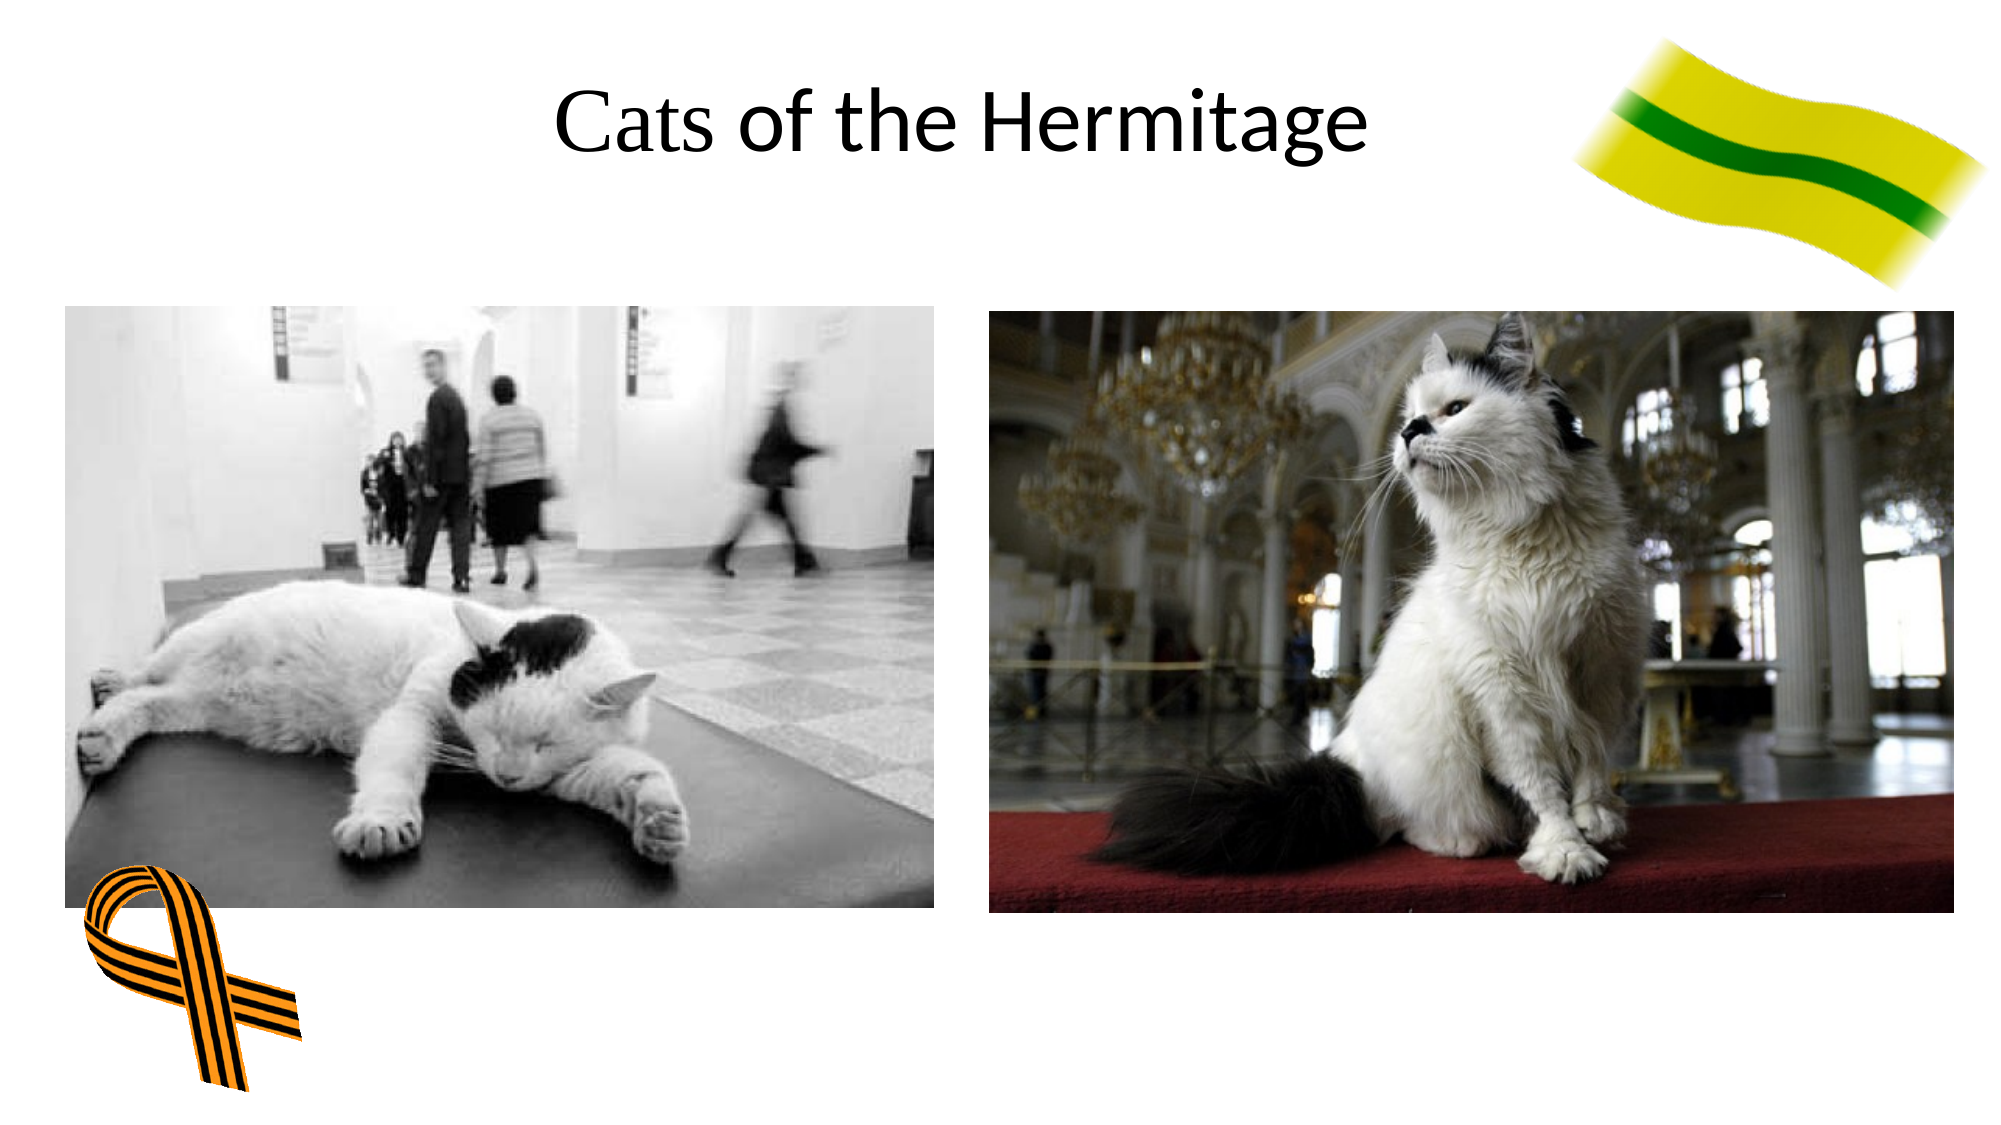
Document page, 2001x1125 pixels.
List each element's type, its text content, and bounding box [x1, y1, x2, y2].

picture [65, 306, 934, 1095]
picture [989, 0, 1999, 913]
text_box Cats of the Hermitage [538, 52, 1640, 178]
